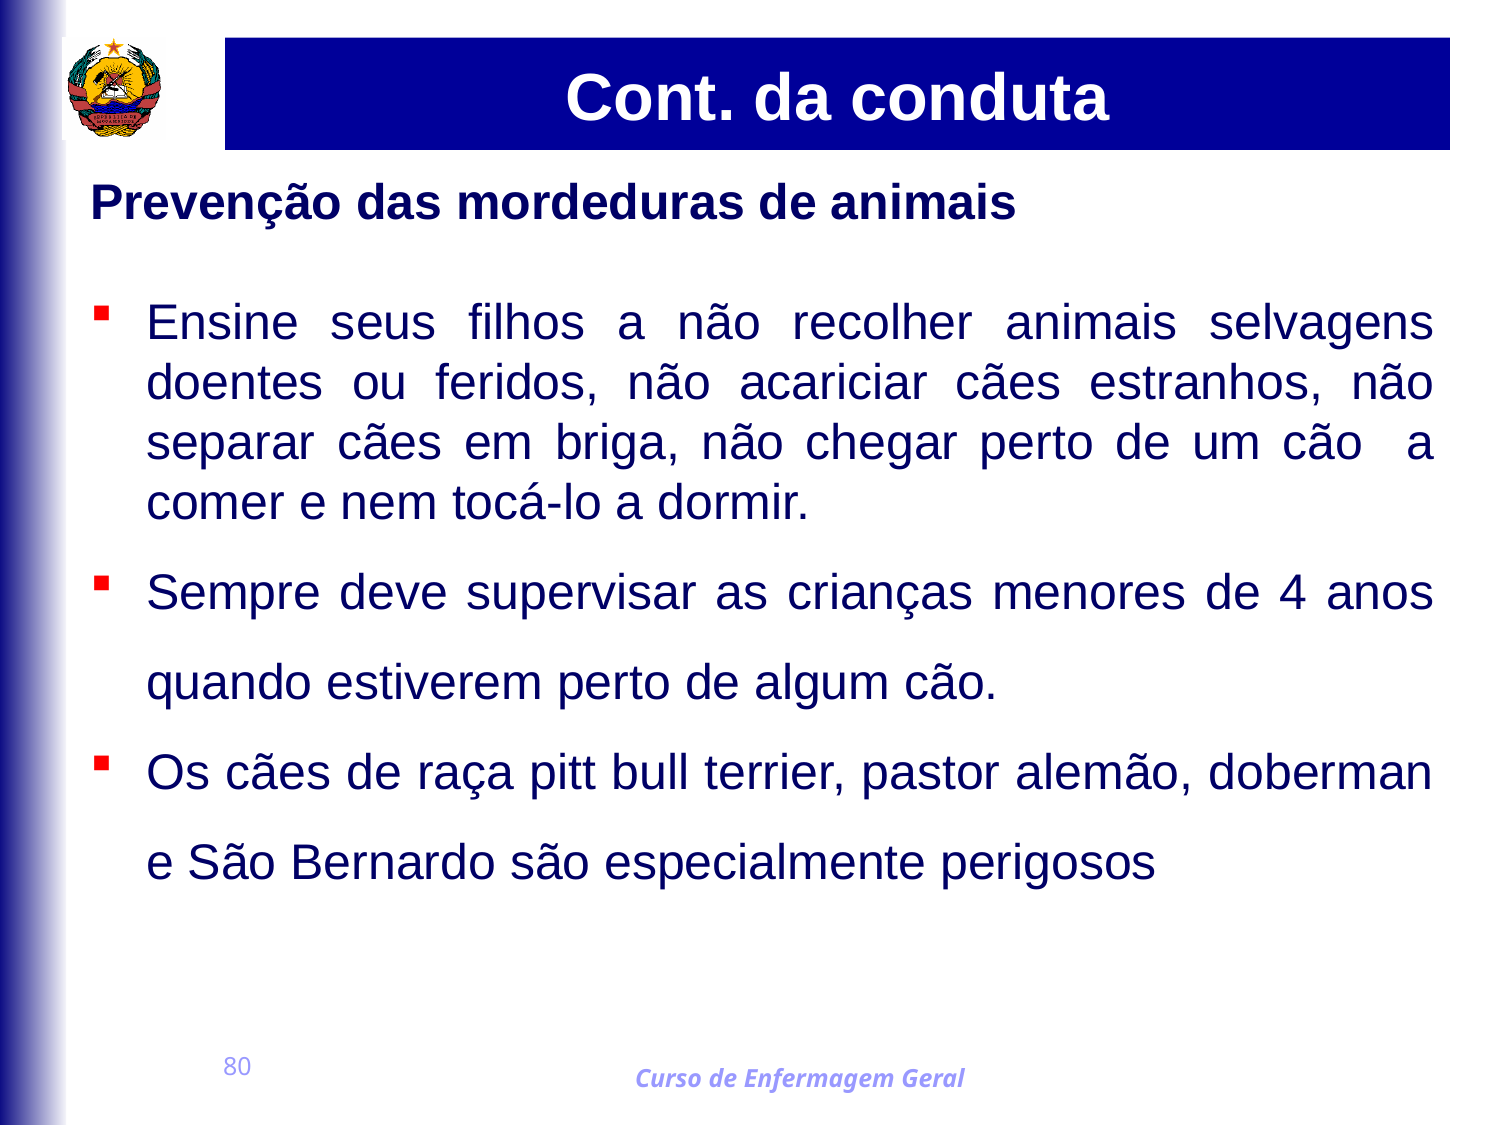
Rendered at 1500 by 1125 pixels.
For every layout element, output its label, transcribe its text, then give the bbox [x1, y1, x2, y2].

footer Curso de Enfermagem Geral [499, 1049, 1101, 1101]
list Prevenção das mordeduras de animais Ensine seus filhos a não recolher animais selvagens doentes ou feridos, não acariciar cães estranhos, não separar cães em briga, não chegar perto de um cão a comer e nem tocá-lo a dormir. Sempre deve supervisar as crianças menores de 4 anos quando estiverem perto de algum cão. Os cães de raça pitt bull terrier, pastor alemão, doberman e São Bernardo são especialmente perigosos [74, 162, 1451, 988]
title Cont. da conduta [224, 37, 1451, 151]
slide_number 80 [62, 1037, 413, 1098]
